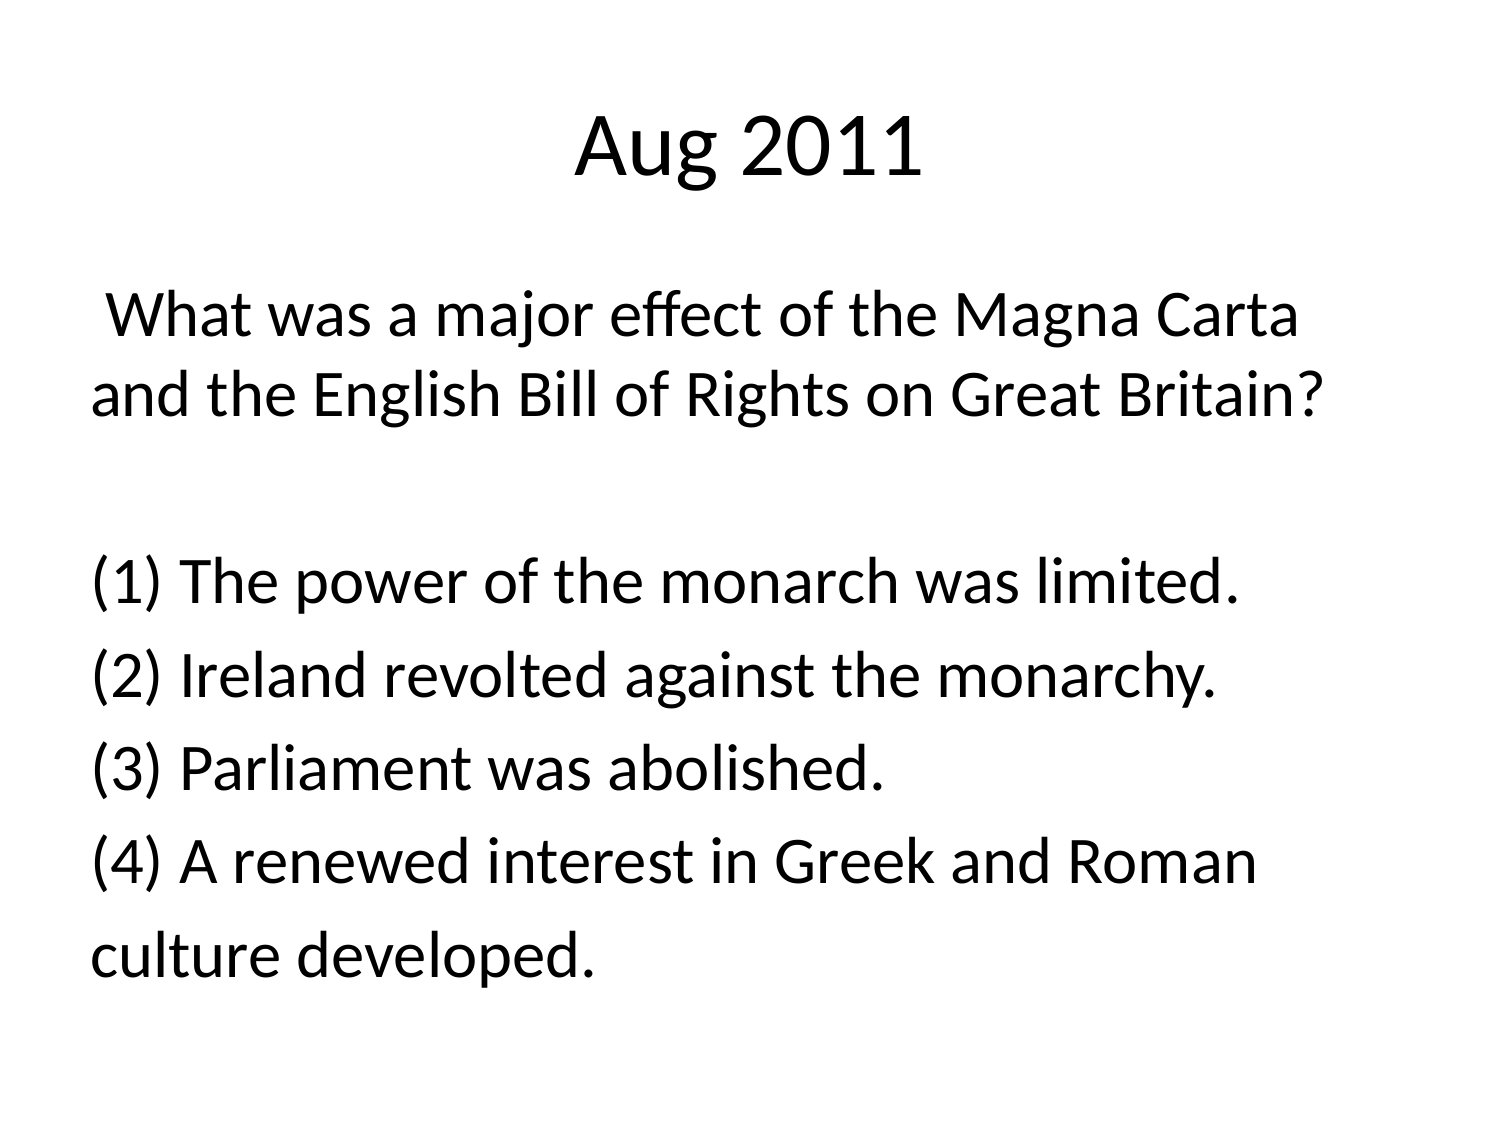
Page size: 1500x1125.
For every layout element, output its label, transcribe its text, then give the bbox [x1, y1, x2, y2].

list What was a major effect of the Magna Carta and the English Bill of Rights on Great Britain? (1) The power of the monarch was limited. (2) Ireland revolted against the monarchy. (3) Parliament was abolished. (4) A renewed interest in Greek and Roman culture developed. [75, 262, 1425, 1005]
title Aug 2011 [75, 45, 1425, 233]
